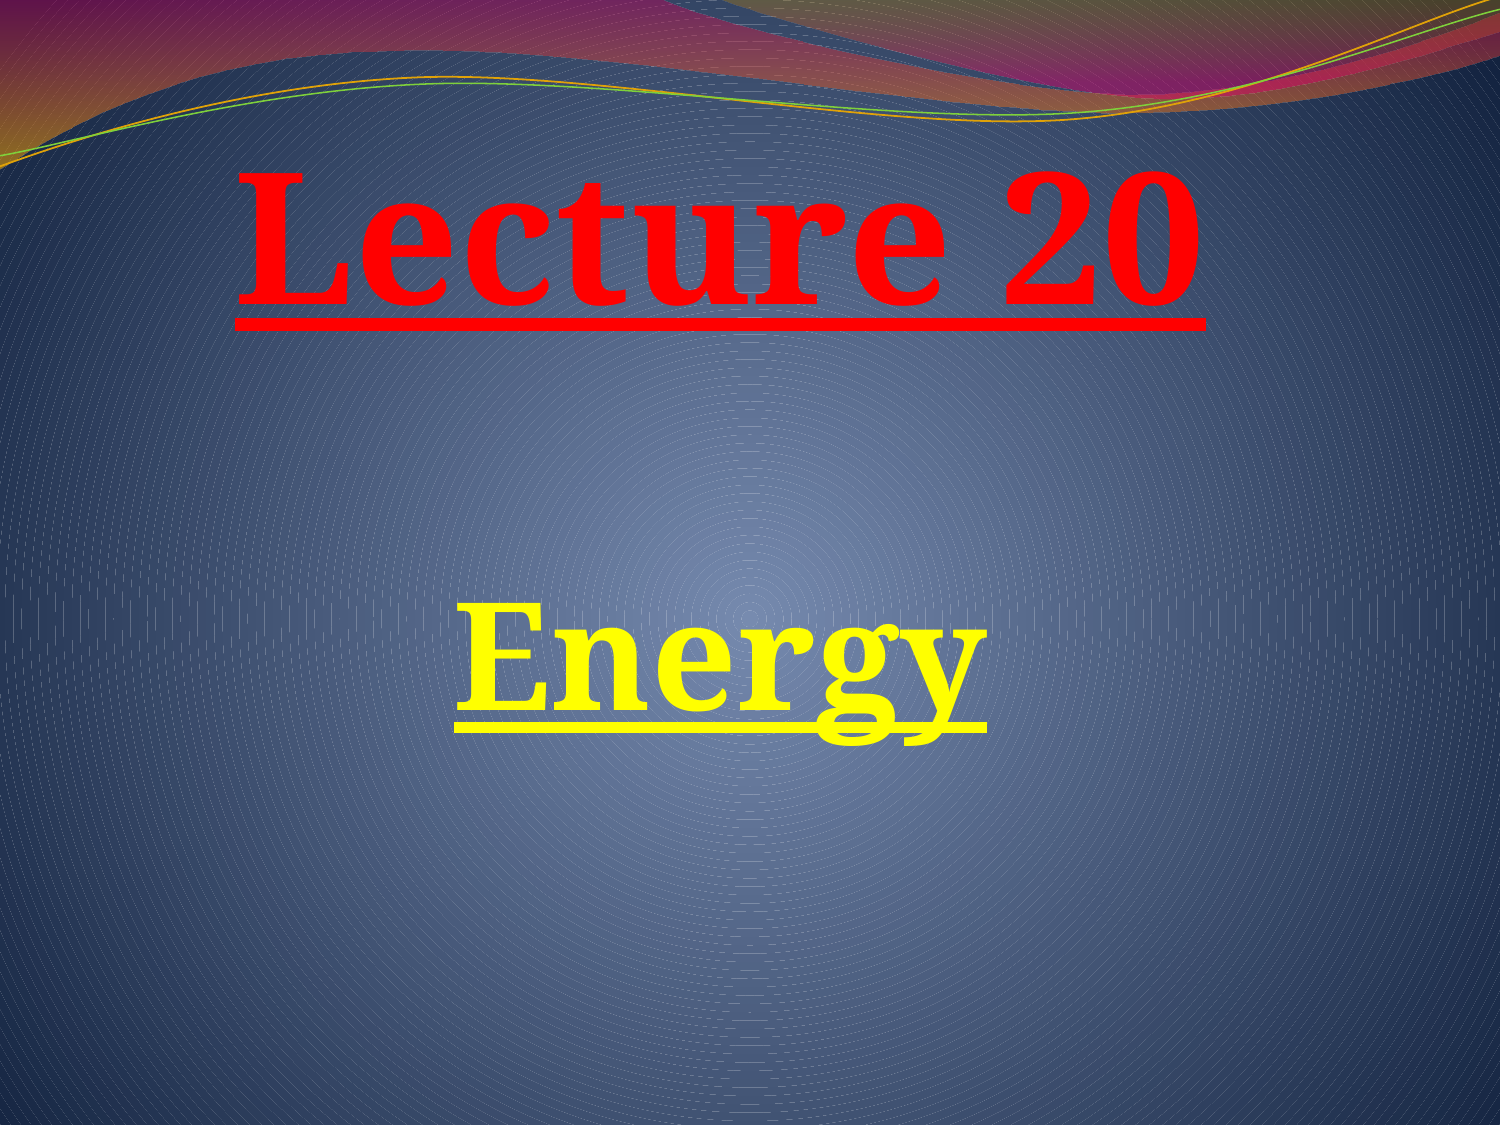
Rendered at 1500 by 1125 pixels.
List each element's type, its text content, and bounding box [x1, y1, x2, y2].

text_box Lecture 20 Energy [76, 113, 1365, 749]
